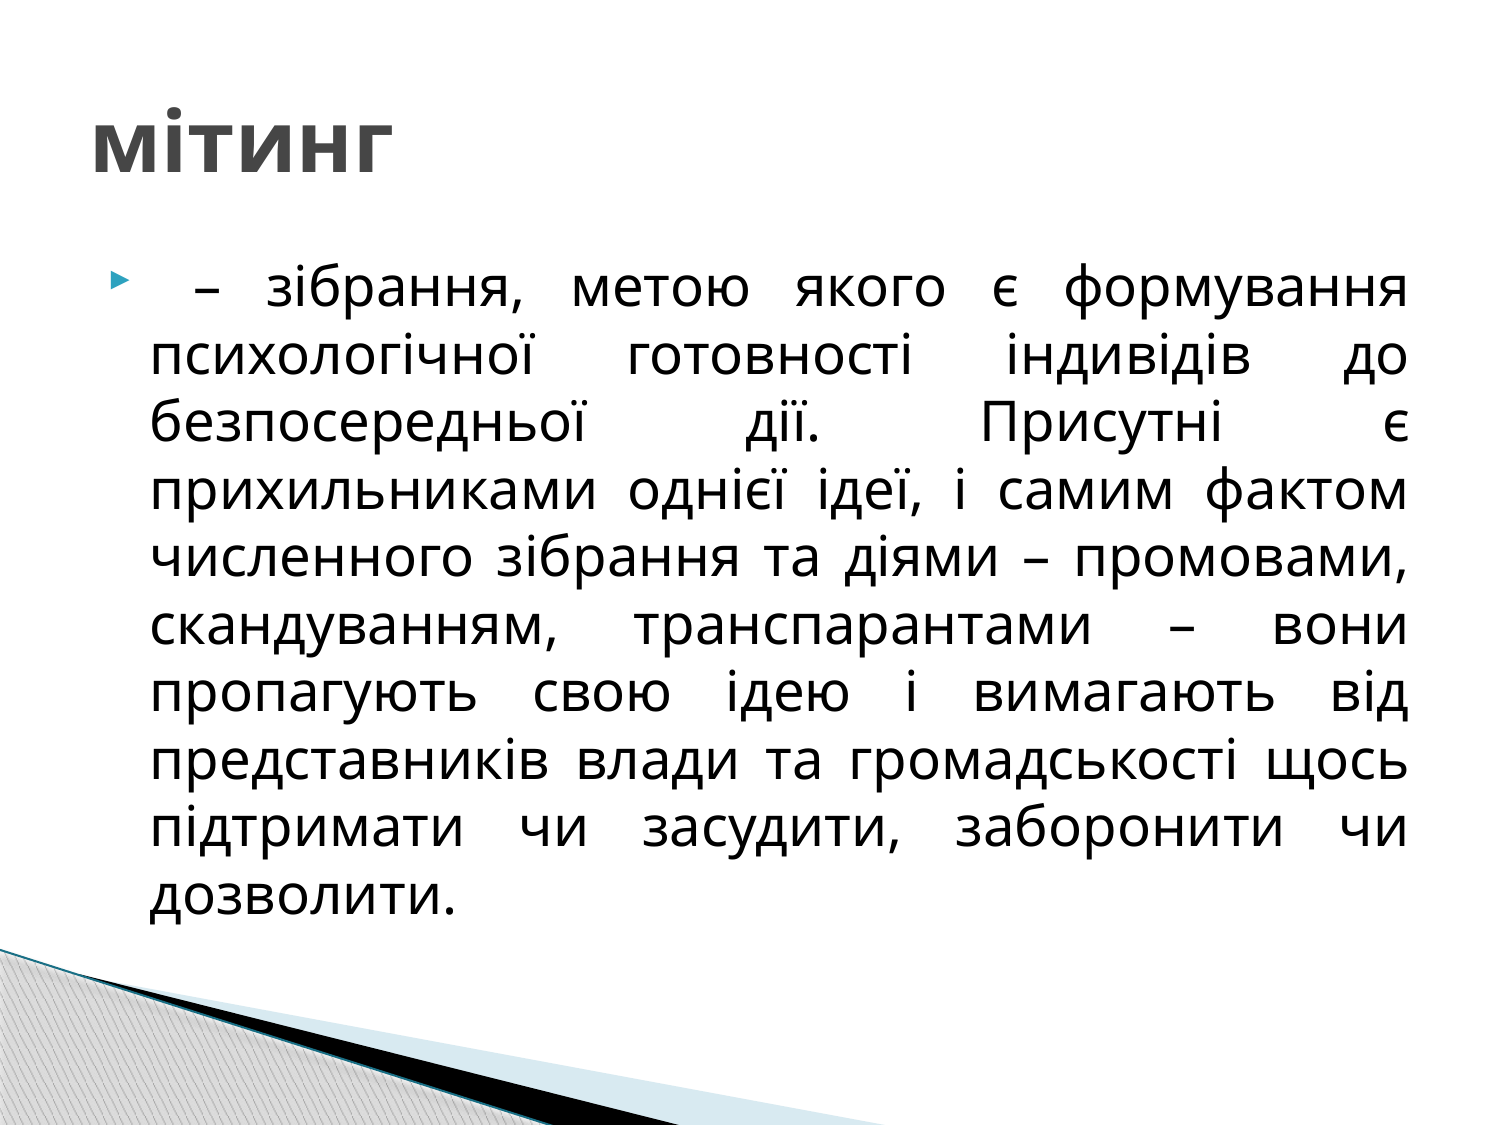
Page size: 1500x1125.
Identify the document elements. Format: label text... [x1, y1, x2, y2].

title мітинг [75, 45, 1425, 233]
list – зібрання, метою якого є формування психологічної готовності індивідів до безпосередньої дії. Присутні є прихильниками однієї ідеї, і самим фактом численного зібрання та діями – промовами, скандуванням, транспарантами – вони пропагують свою ідею і вимагають від представників влади та громадськості щось підтримати чи засудити, заборонити чи дозволити. [75, 243, 1425, 986]
